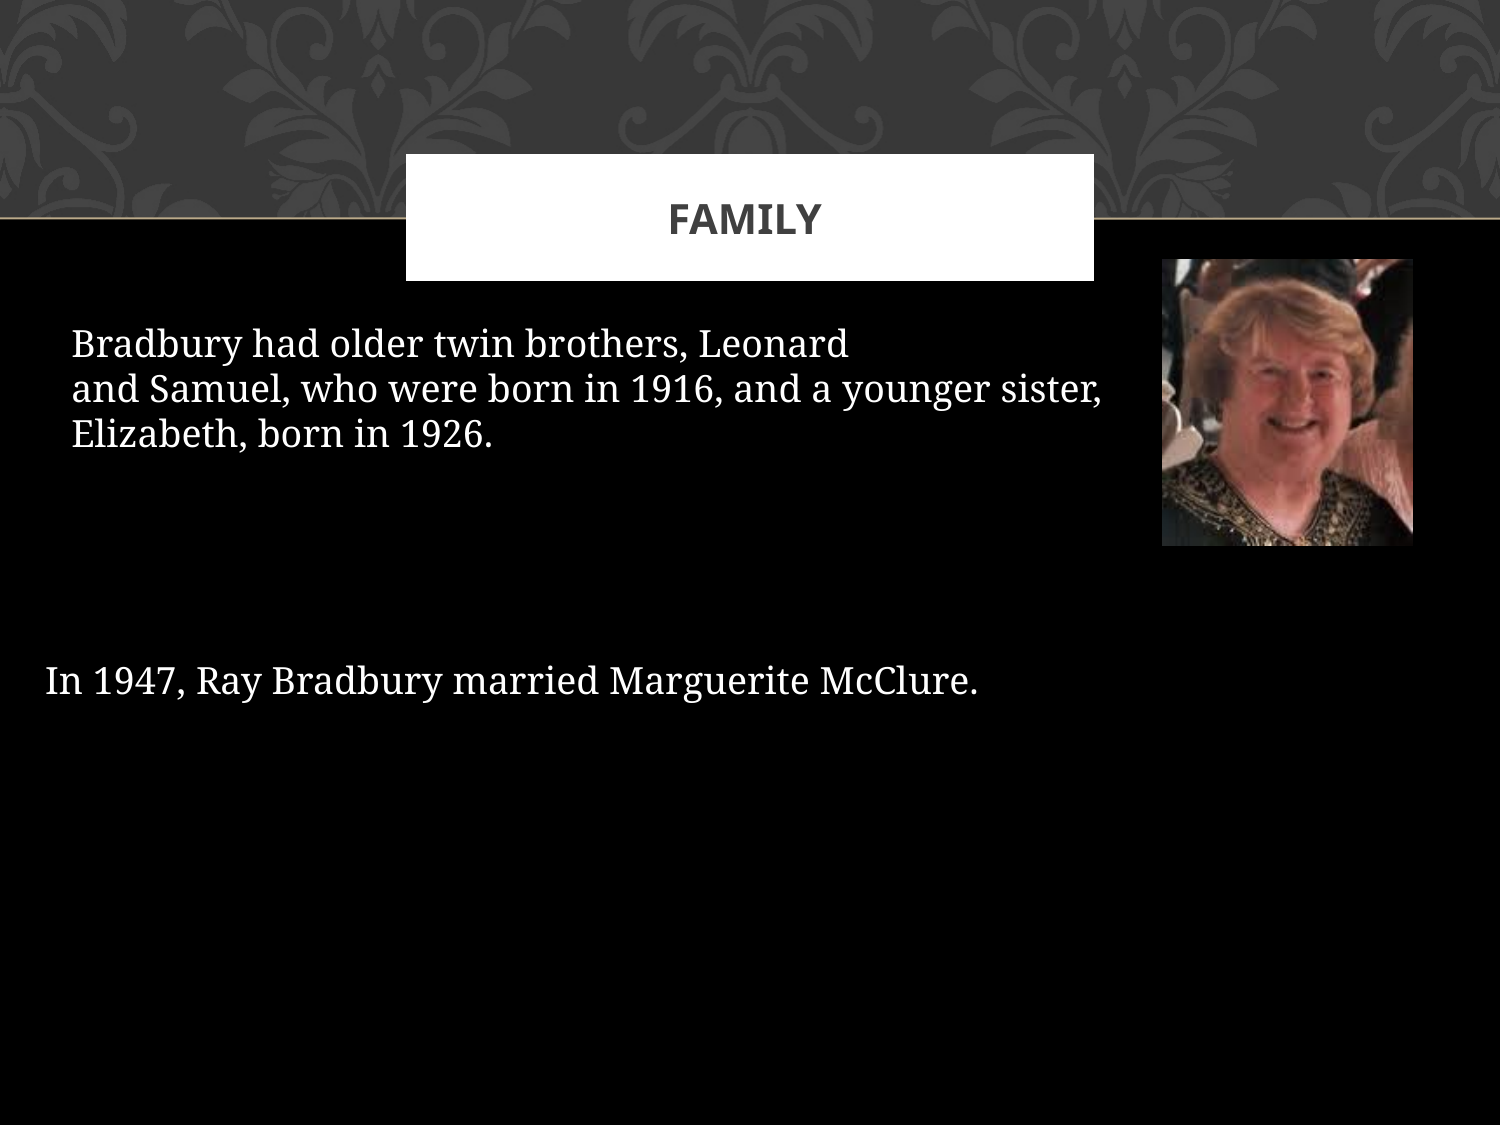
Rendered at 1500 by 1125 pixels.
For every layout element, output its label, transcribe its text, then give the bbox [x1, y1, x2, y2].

text_box In 1947, Ray Bradbury married Marguerite McClure. [30, 649, 995, 710]
picture [1162, 259, 1413, 546]
title Family [406, 154, 1094, 281]
text_box Bradbury had older twin brothers, Leonard and Samuel, who were born in 1916, and a younger sister, Elizabeth, born in 1926. [56, 312, 1118, 463]
